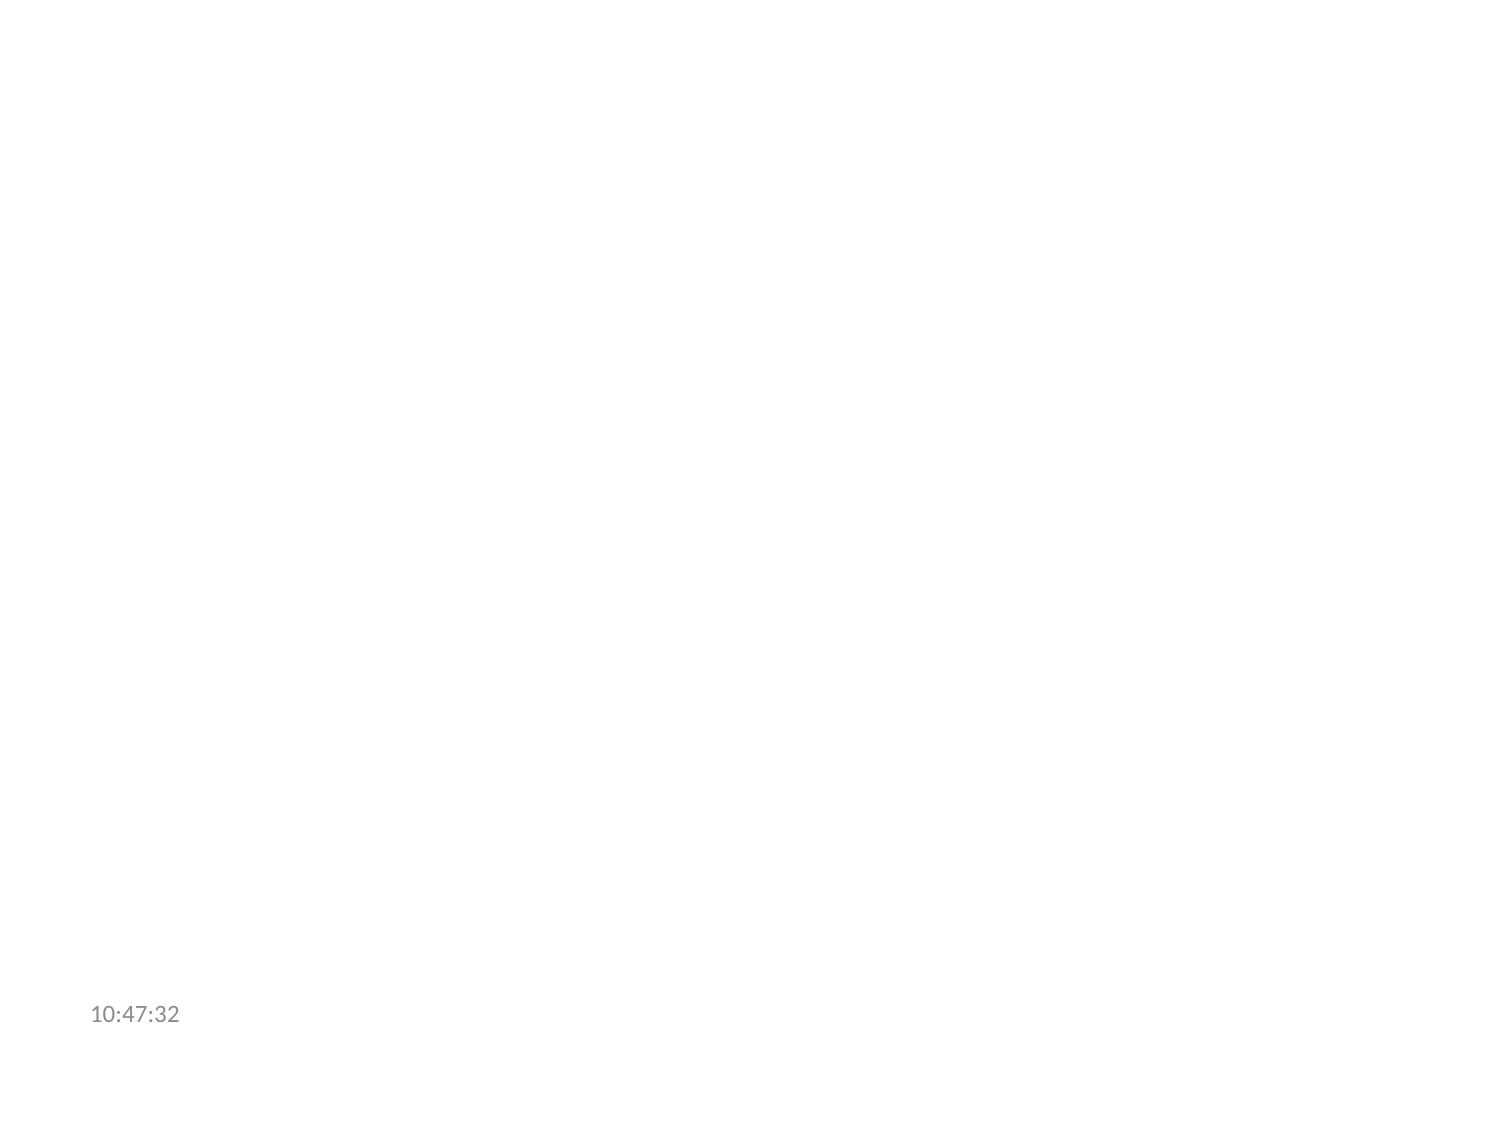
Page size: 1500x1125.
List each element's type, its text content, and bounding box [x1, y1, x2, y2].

text_box 15:35:09 [75, 982, 425, 1043]
